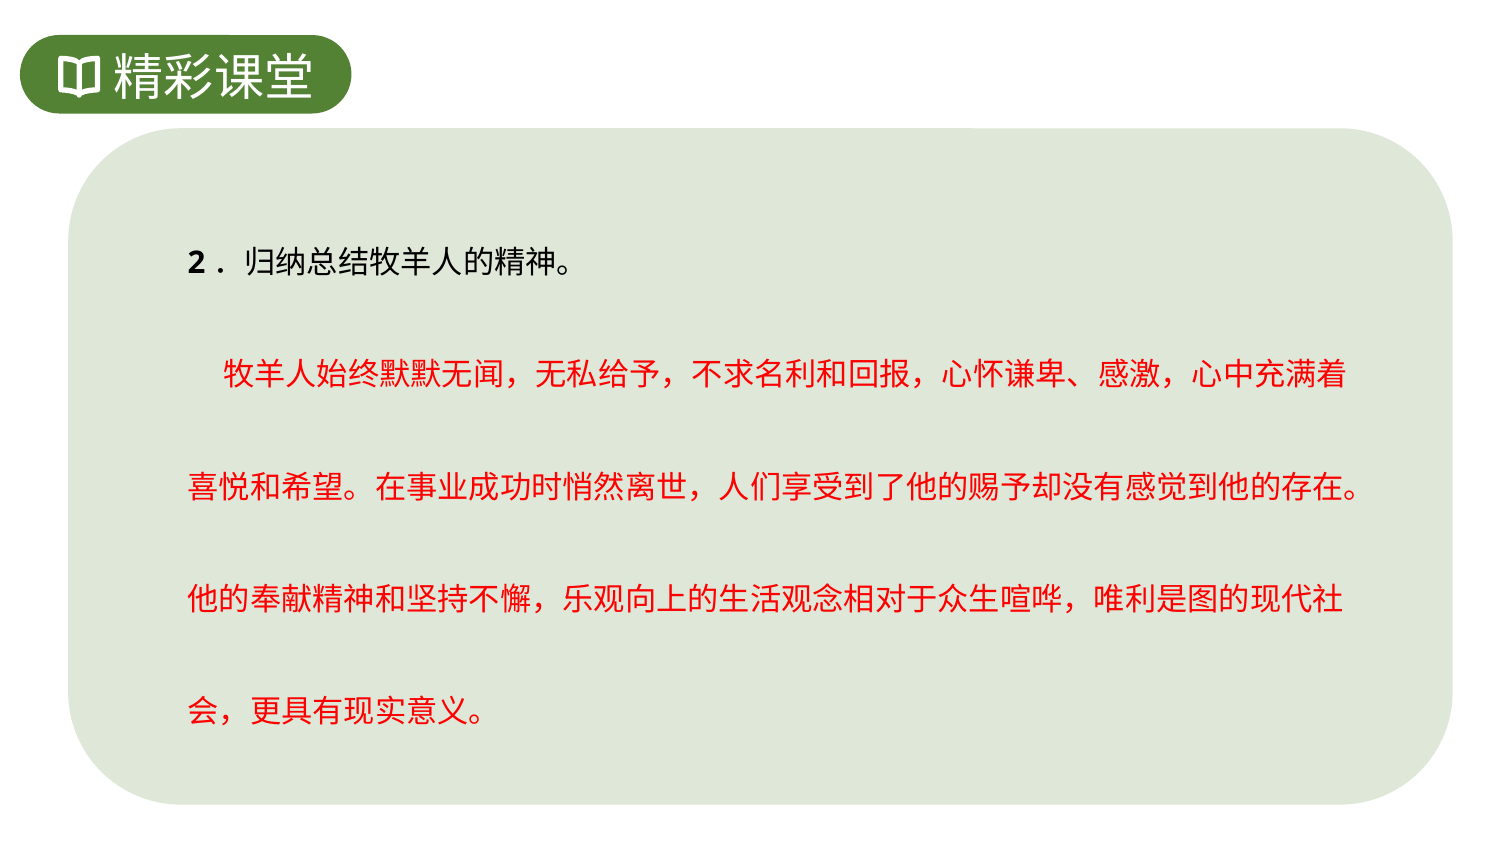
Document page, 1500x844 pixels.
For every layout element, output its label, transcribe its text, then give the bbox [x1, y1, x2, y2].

text_box 精彩课堂 [102, 40, 333, 112]
text_box 2．归纳总结牧羊人的精神。 牧羊人始终默默无闻，无私给予，不求名利和回报，心怀谦卑、感激，心中充满着喜悦和希望。在事业成功时悄然离世，人们享受到了他的赐予却没有感觉到他的存在。他的奉献精神和坚持不懈，乐观向上的生活观念相对于众生喧哗，唯利是图的现代社会，更具有现实意义。 [176, 161, 1379, 735]
text_box [18, 33, 353, 115]
text_box [58, 55, 101, 98]
